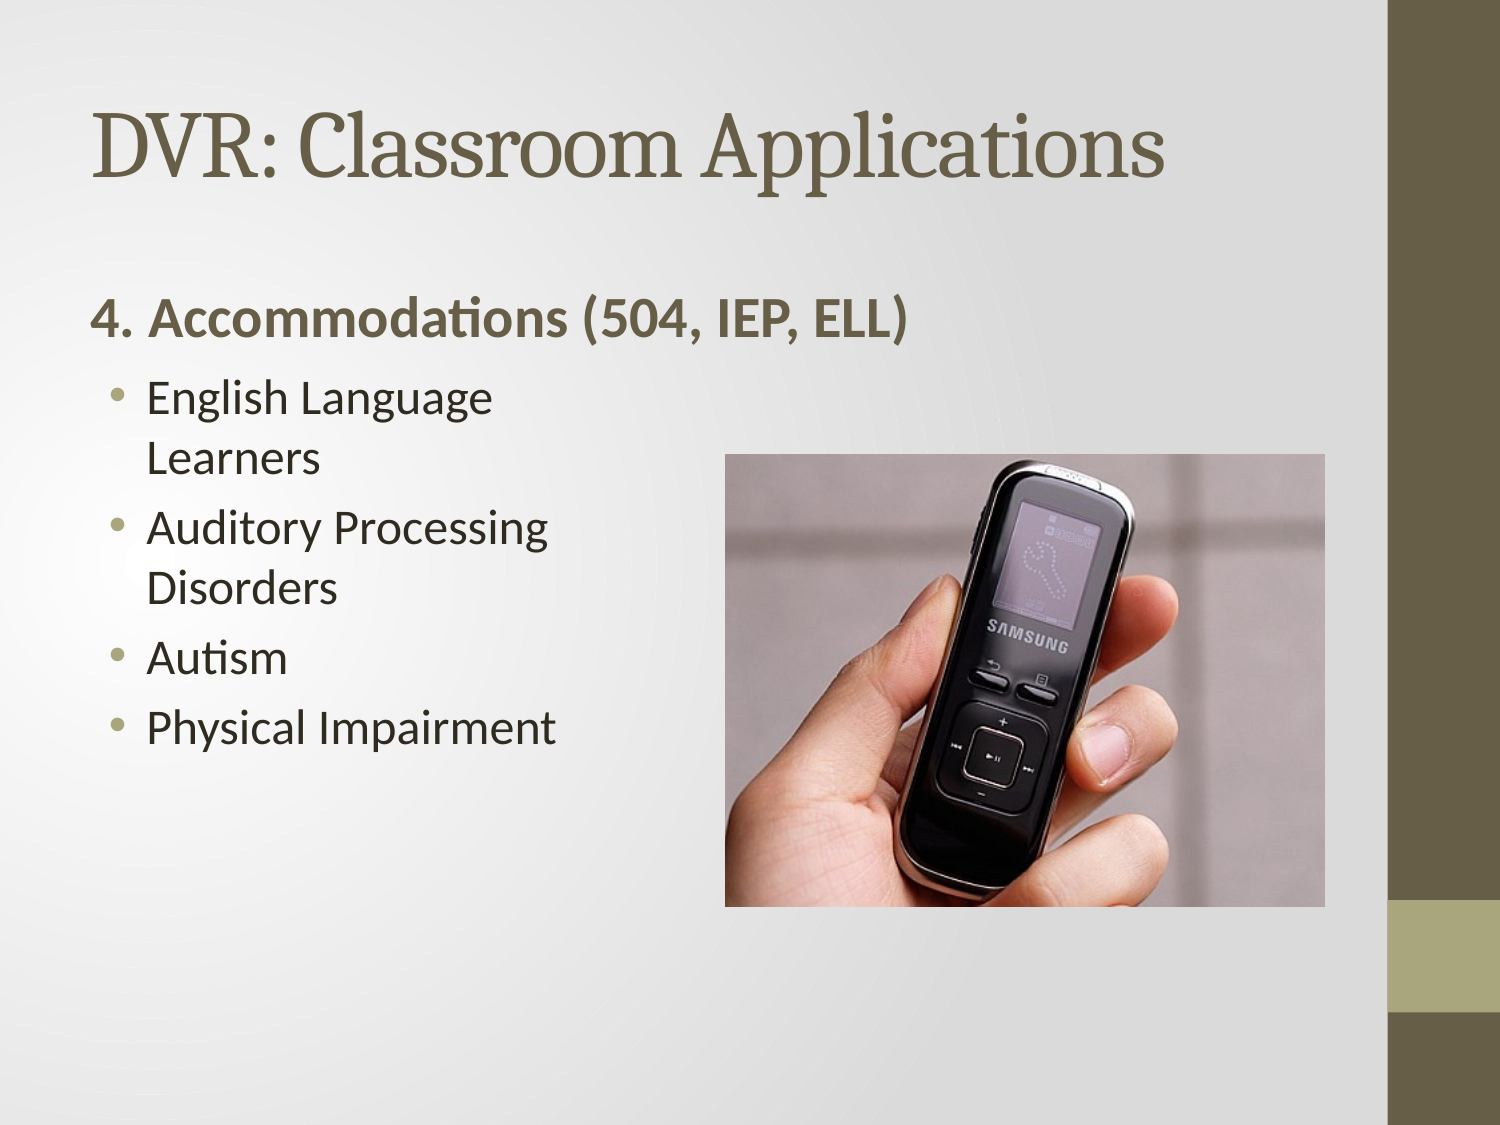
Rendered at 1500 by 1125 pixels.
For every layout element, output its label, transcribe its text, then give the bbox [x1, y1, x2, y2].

list 4. Accommodations (504, IEP, ELL) [75, 251, 1325, 357]
title DVR: Classroom Applications [75, 45, 1325, 233]
list English Language Learners Auditory Processing Disorders Autism Physical Impairment [75, 356, 675, 1005]
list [724, 454, 1326, 908]
